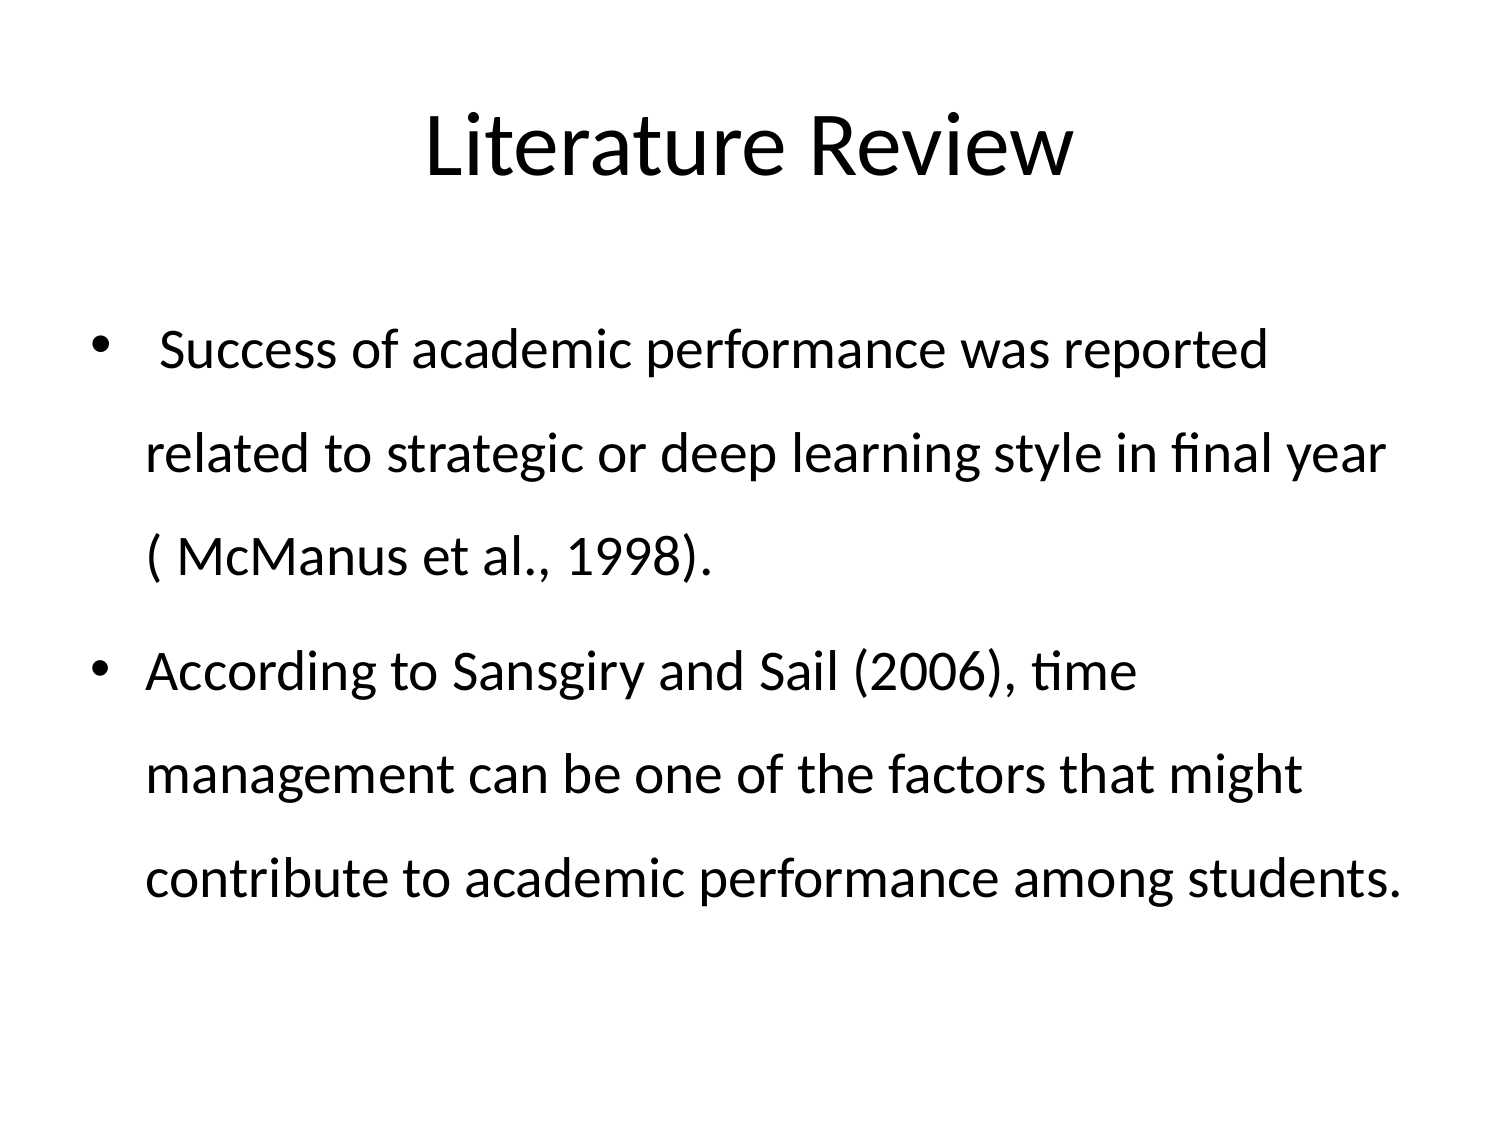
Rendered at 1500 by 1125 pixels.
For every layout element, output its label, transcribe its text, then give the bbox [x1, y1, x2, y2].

list Success of academic performance was reported related to strategic or deep learning style in final year ( McManus et al., 1998). According to Sansgiry and Sail (2006), time management can be one of the factors that might contribute to academic performance among students. [75, 262, 1425, 1005]
title Literature Review [75, 45, 1425, 233]
